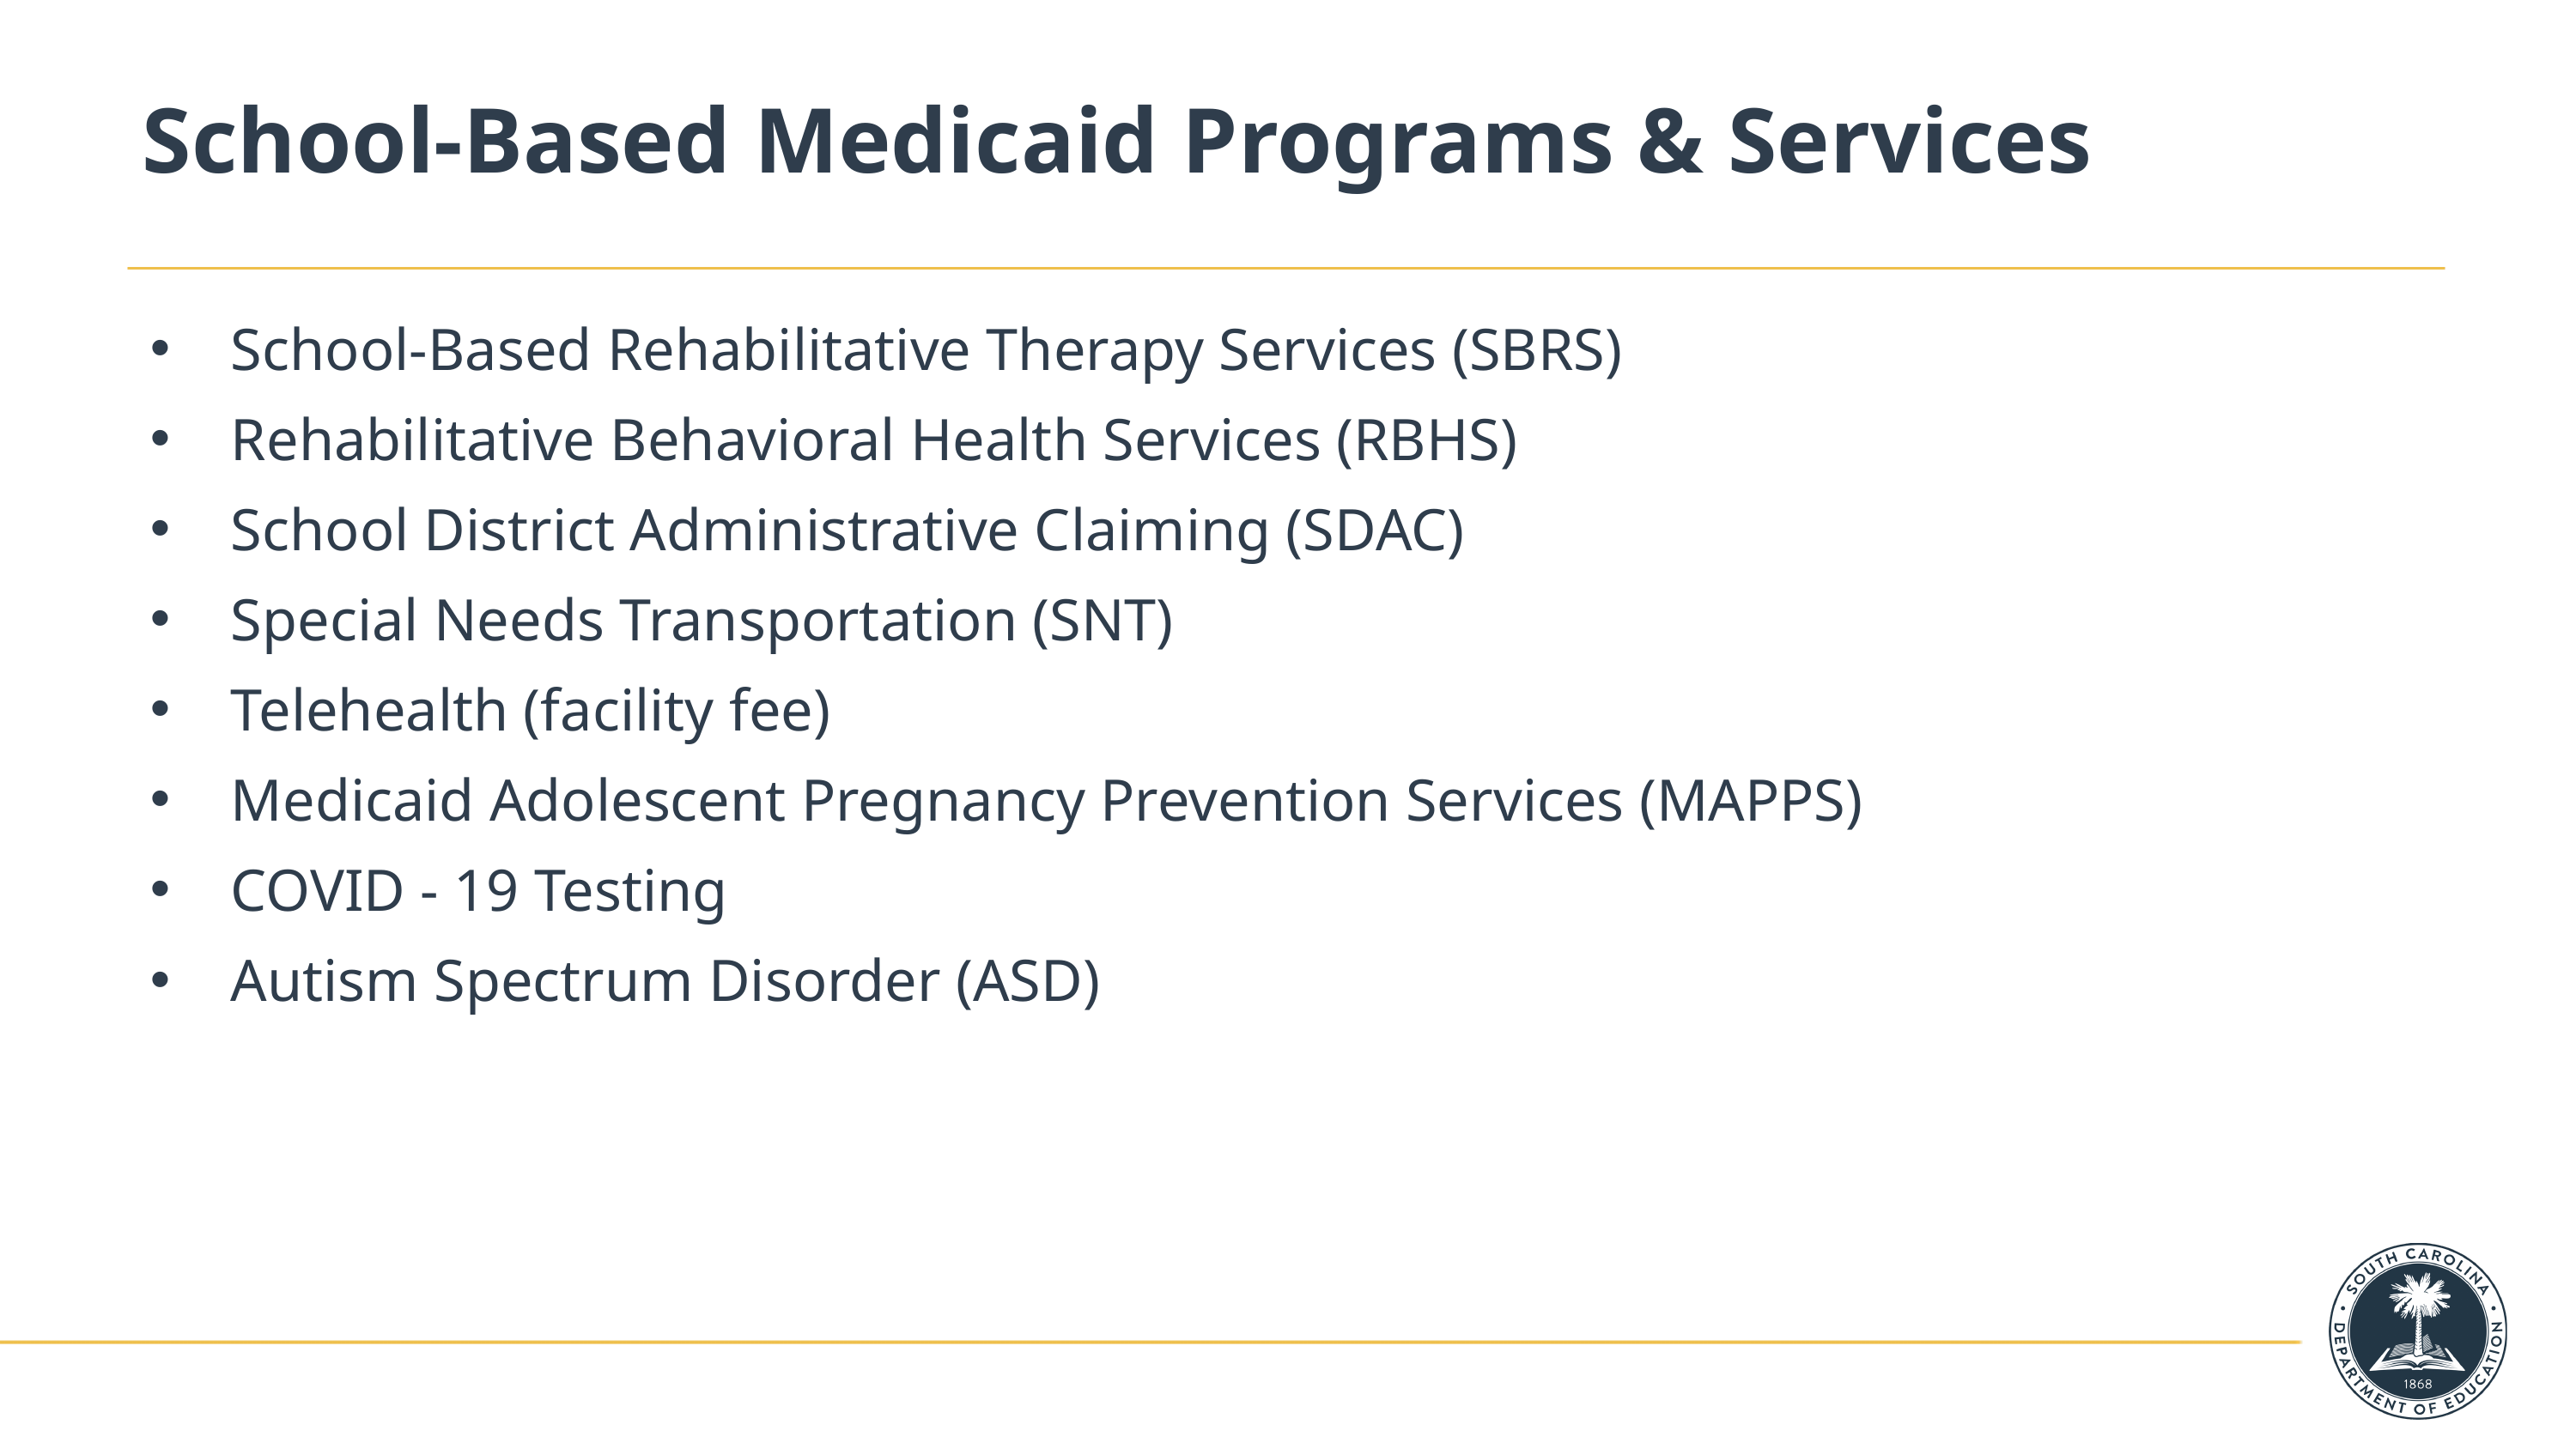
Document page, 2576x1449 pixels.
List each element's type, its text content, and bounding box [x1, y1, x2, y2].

title School-Based Medicaid Programs & Services [129, 76, 2447, 232]
list School-Based Rehabilitative Therapy Services (SBRS) Rehabilitative Behavioral Health Services (RBHS) School District Administrative Claiming (SDAC) Special Needs Transportation (SNT) Telehealth (facility fee) Medicaid Adolescent Pregnancy Prevention Services (MAPPS) COVID - 19 Testing Autism Spectrum Disorder (ASD) [129, 306, 2168, 1294]
picture [2329, 1243, 2507, 1420]
